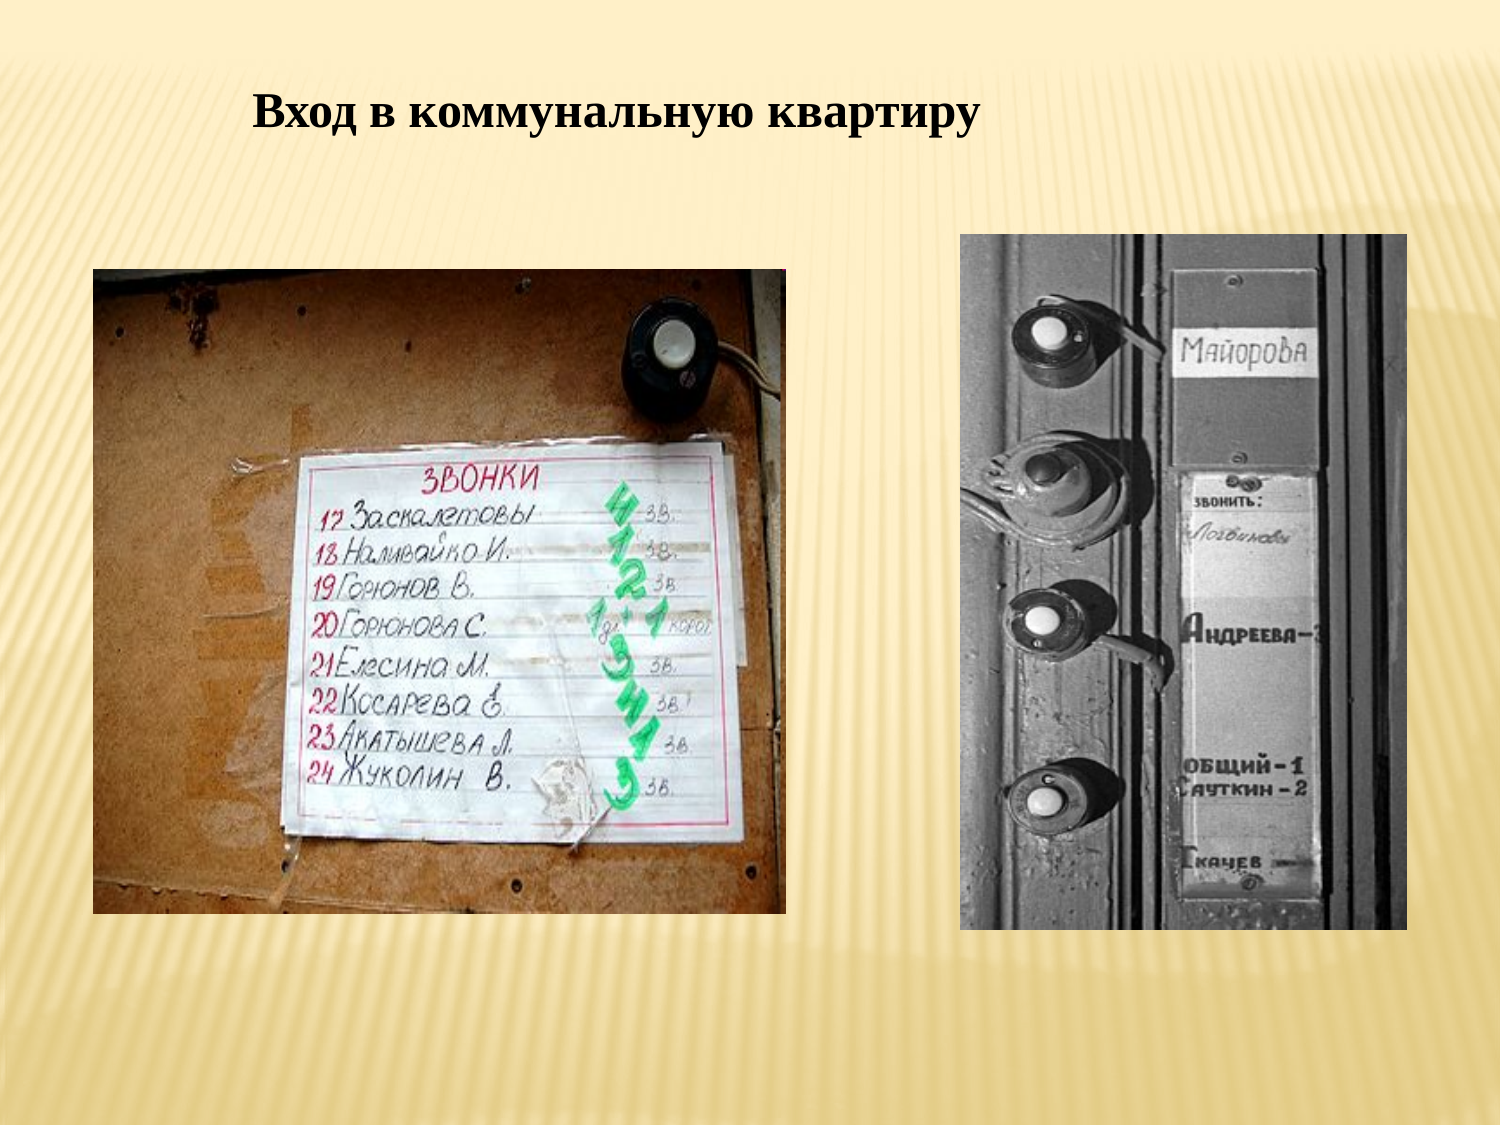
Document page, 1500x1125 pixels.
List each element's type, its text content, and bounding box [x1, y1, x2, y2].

picture [93, 269, 786, 914]
picture [960, 234, 1407, 930]
text_box Вход в коммунальную квартиру [210, 70, 1022, 145]
